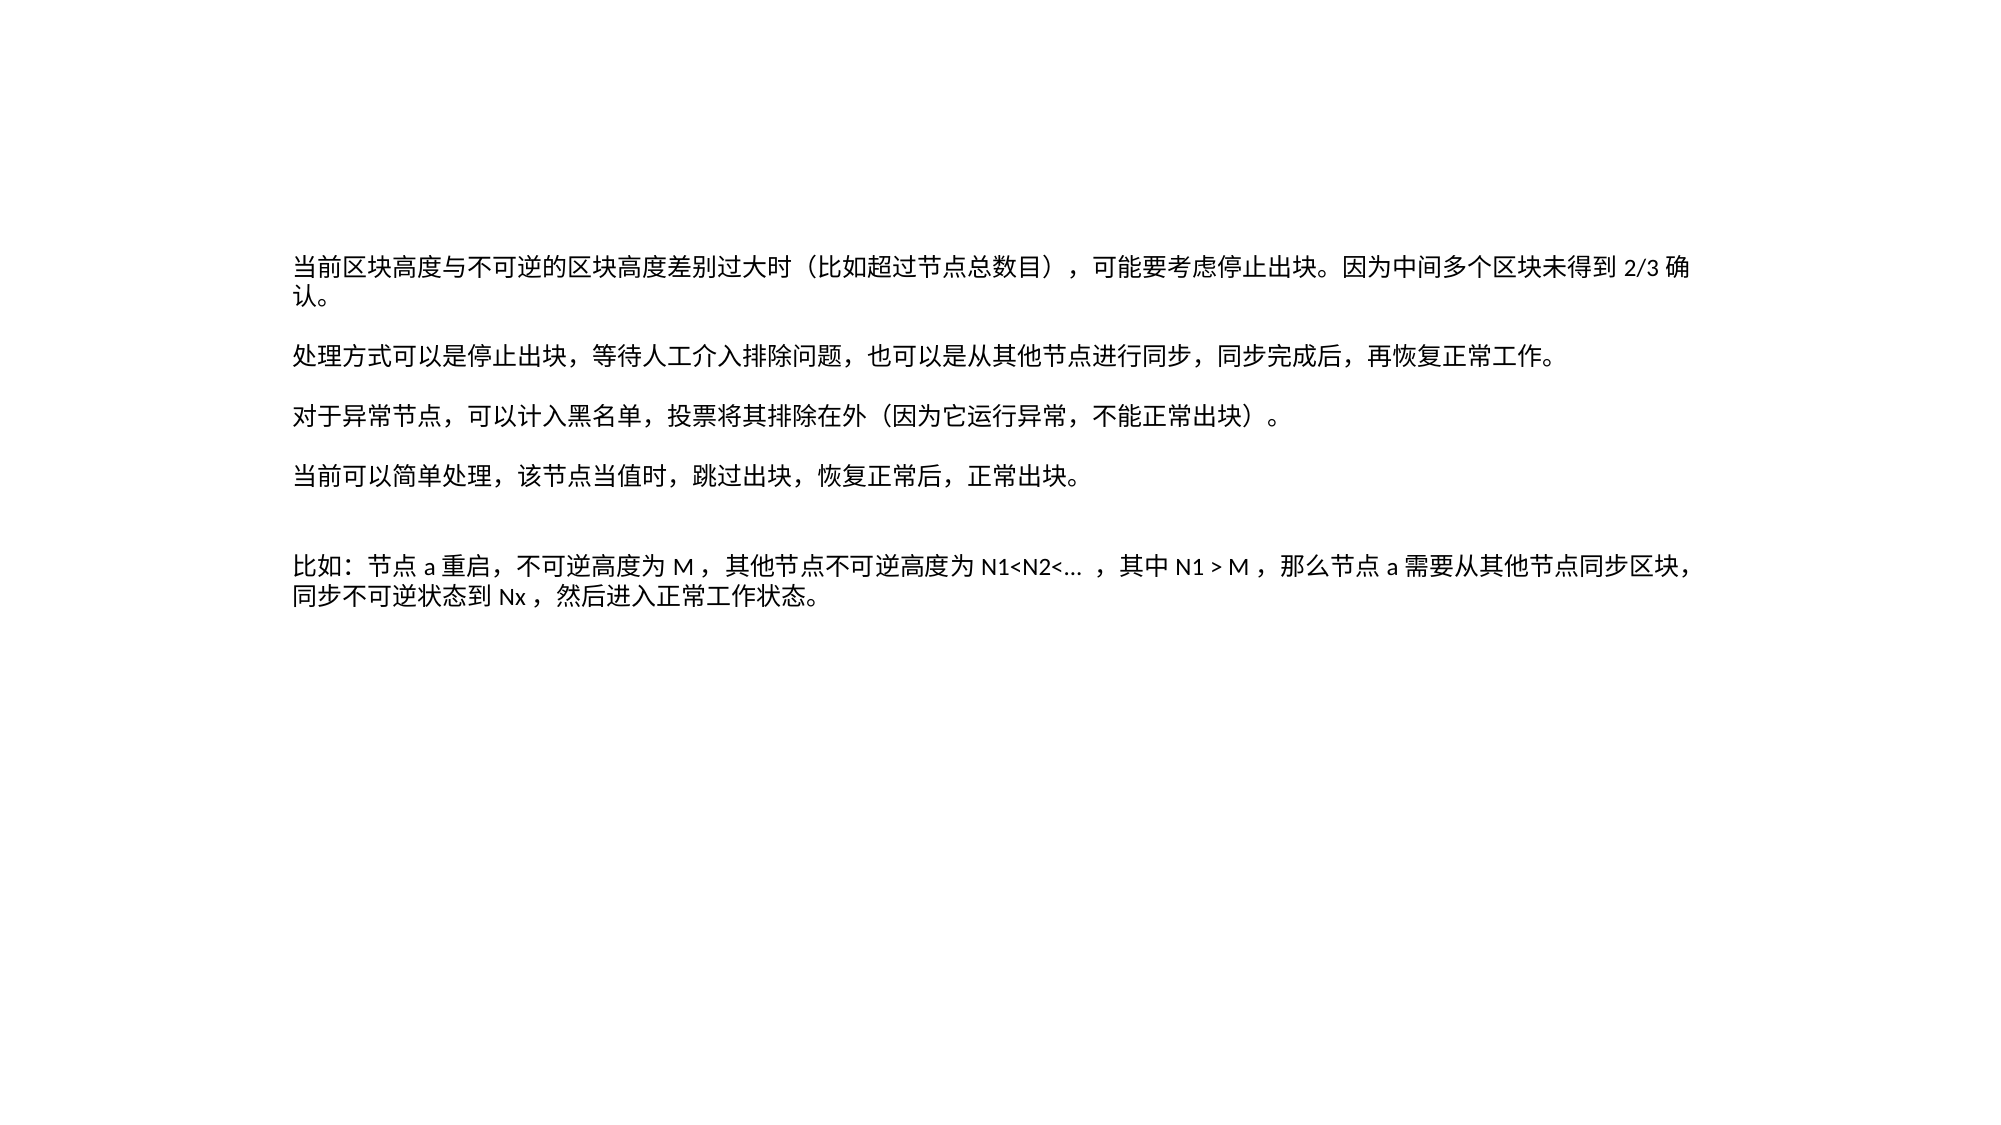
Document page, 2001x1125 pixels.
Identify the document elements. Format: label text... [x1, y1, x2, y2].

text_box 当前区块高度与不可逆的区块高度差别过大时（比如超过节点总数目），可能要考虑停止出块。因为中间多个区块未得到2/3确认。 处理方式可以是停止出块，等待人工介入排除问题，也可以是从其他节点进行同步，同步完成后，再恢复正常工作。 对于异常节点，可以计入黑名单，投票将其排除在外（因为它运行异常，不能正常出块）。 当前可以简单处理，该节点当值时，跳过出块，恢复正常后，正常出块。 比如：节点a重启，不可逆高度为M，其他节点不可逆高度为N1<N2<... ，其中N1 > M，那么节点a需要从其他节点同步区块，同步不可逆状态到Nx，然后进入正常工作状态。 [278, 243, 1730, 618]
